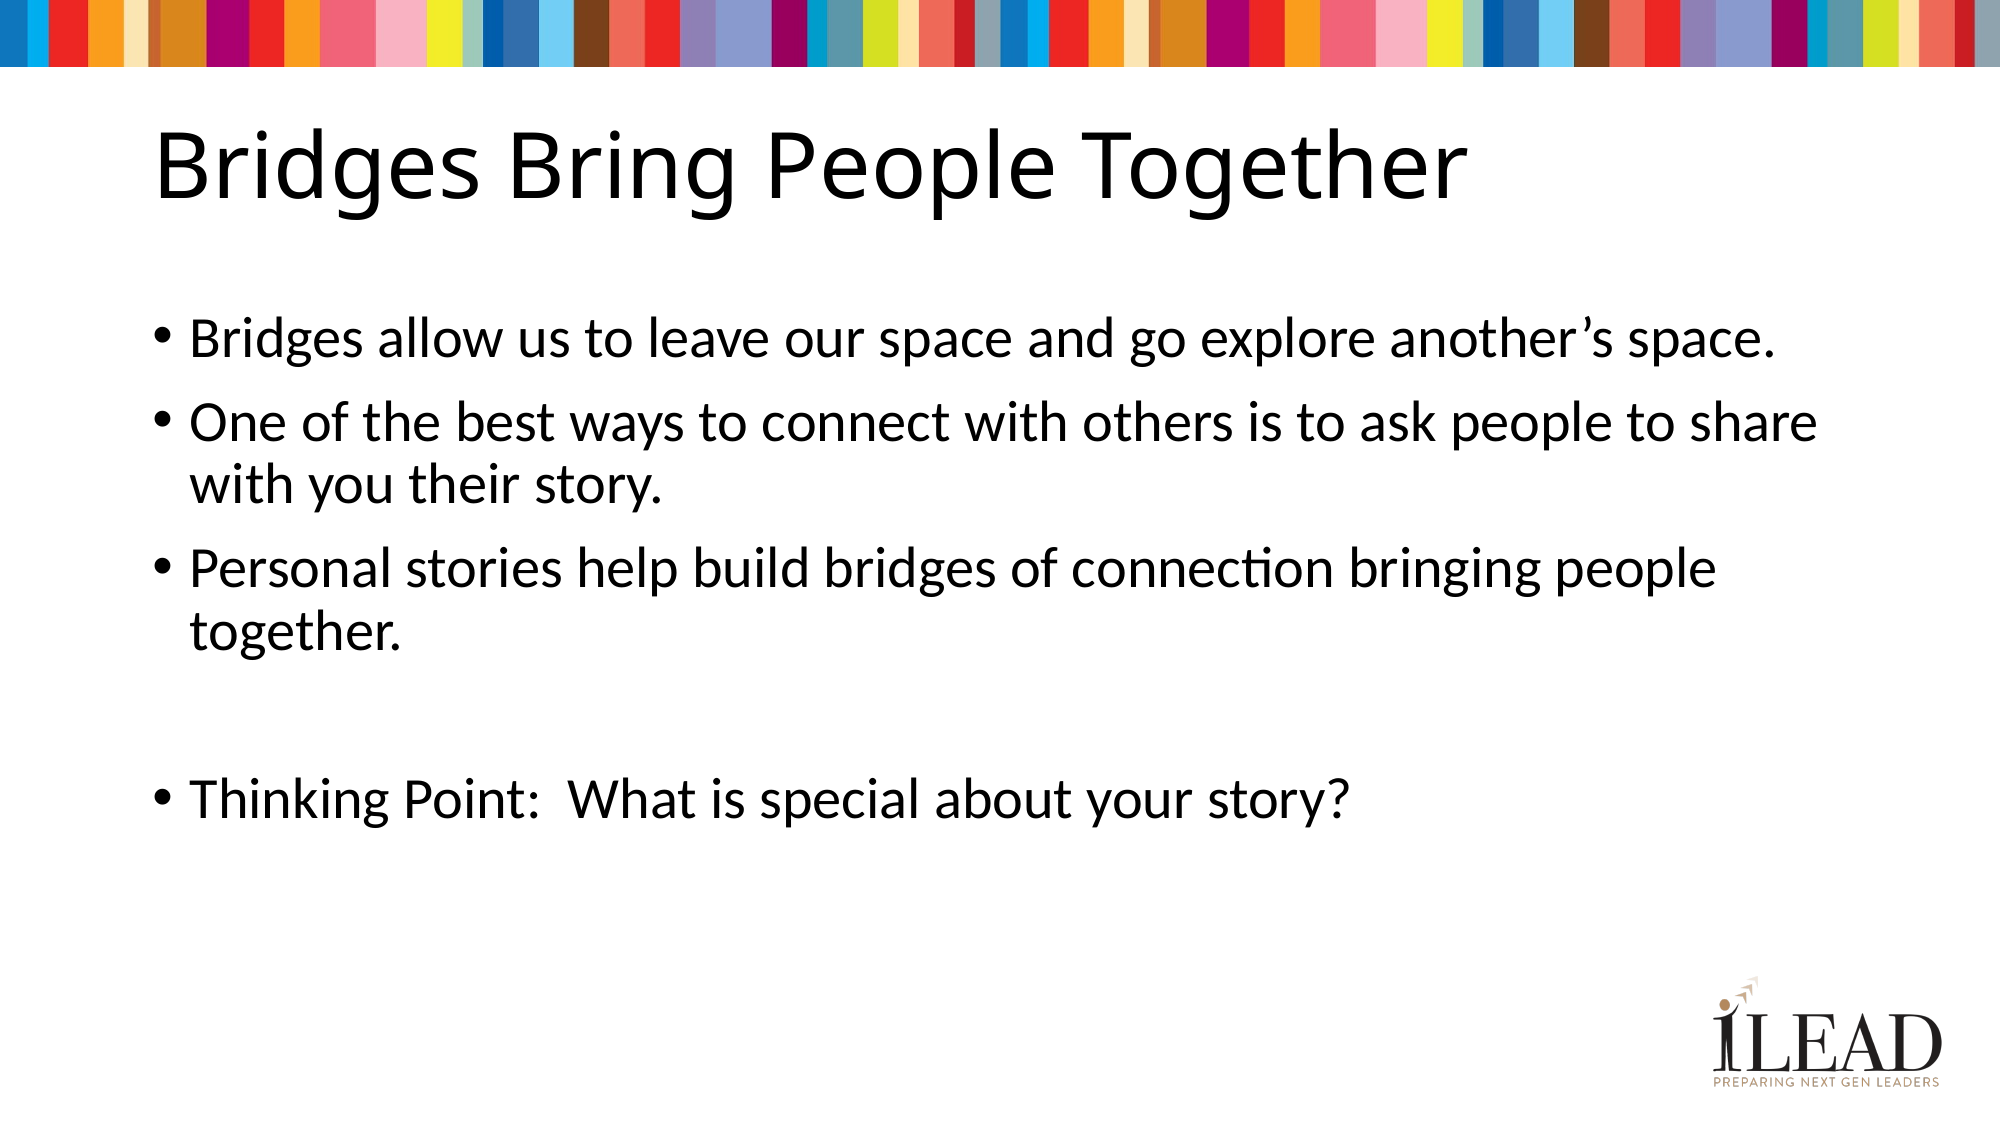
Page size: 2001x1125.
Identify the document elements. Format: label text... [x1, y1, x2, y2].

title Bridges Bring People Together [137, 67, 1863, 278]
picture [1048, 0, 1808, 67]
picture [48, 0, 808, 67]
picture [0, 0, 26, 67]
picture [828, 0, 1026, 67]
picture [1828, 0, 2000, 67]
list Bridges allow us to leave our space and go explore another’s space. One of the best ways to connect with others is to ask people to share with you their story. Personal stories help build bridges of connection bringing people together. Thinking Point: What is special about your story? [137, 299, 1863, 1014]
picture [1709, 972, 1945, 1091]
